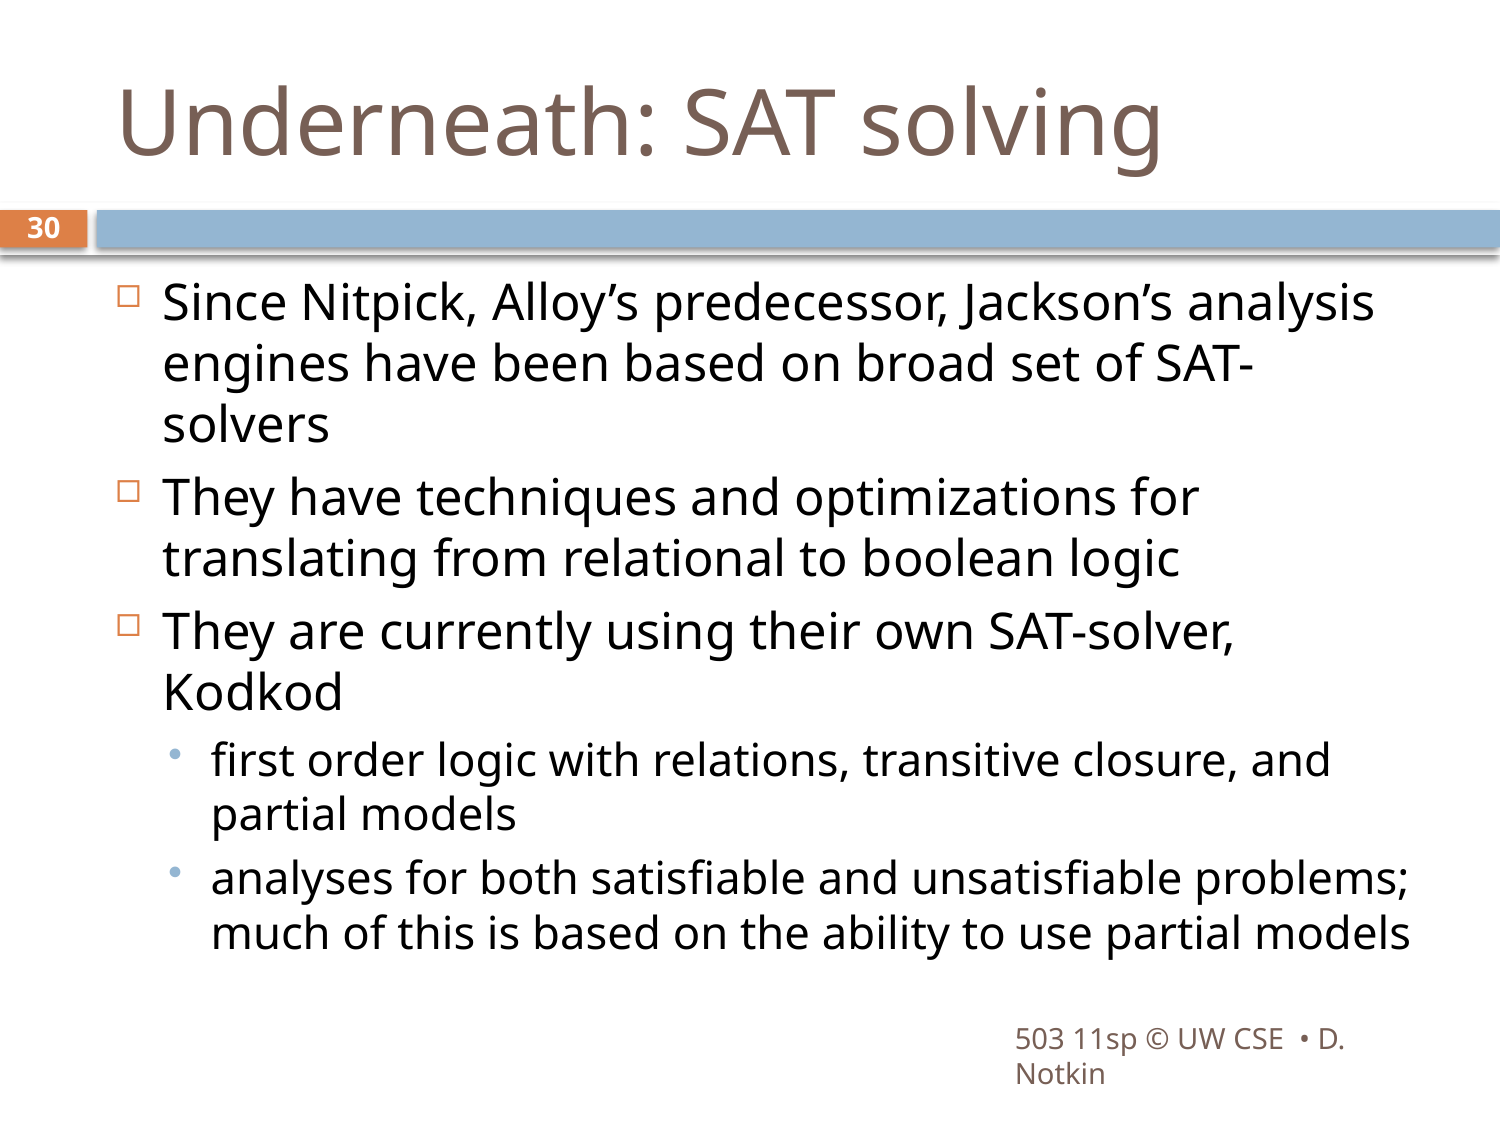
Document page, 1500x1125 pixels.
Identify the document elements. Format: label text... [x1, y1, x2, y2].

slide_number 503 11sp © UW CSE • D. Notkin [999, 1025, 1438, 1085]
title Underneath: SAT solving [100, 37, 1438, 200]
slide_number 30 [0, 208, 88, 249]
list Since Nitpick, Alloy’s predecessor, Jackson’s analysis engines have been based on broad set of SAT-solvers They have techniques and optimizations for translating from relational to boolean logic They are currently using their own SAT-solver, Kodkod first order logic with relations, transitive closure, and partial models analyses for both satisfiable and unsatisfiable problems; much of this is based on the ability to use partial models [100, 262, 1438, 1000]
